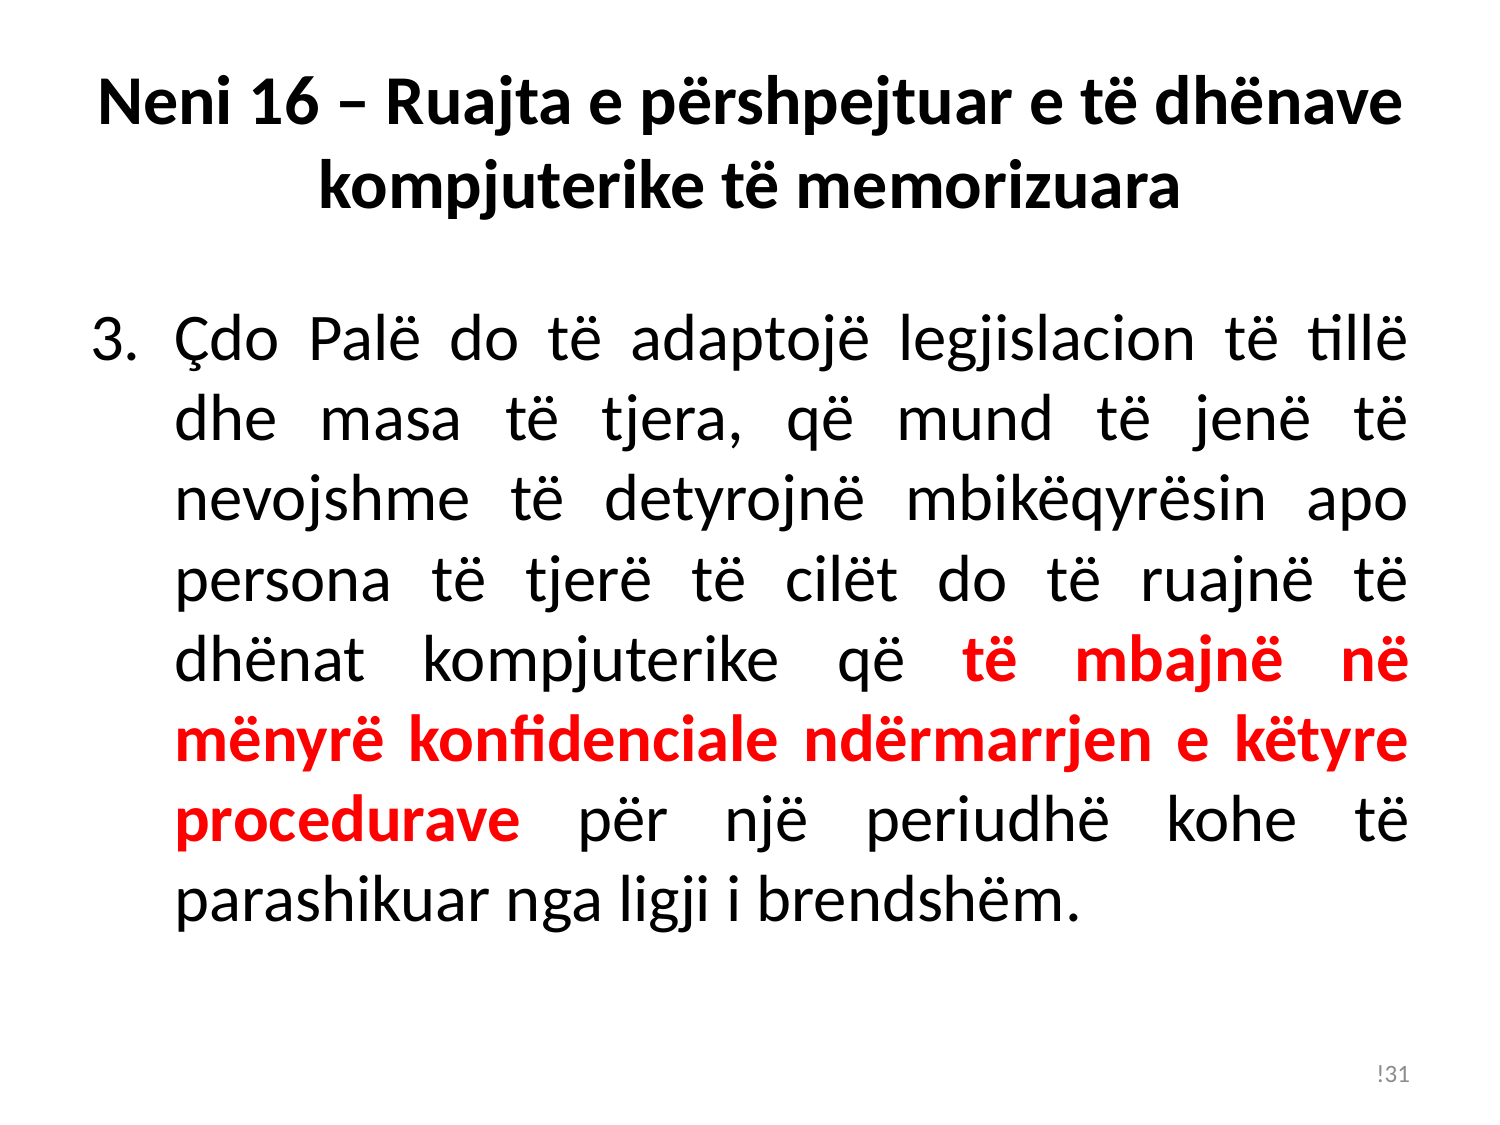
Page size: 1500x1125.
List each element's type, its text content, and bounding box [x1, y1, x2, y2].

title Neni 16 – Ruajta e përshpejtuar e të dhënave kompjuterike të memorizuara [76, 44, 1426, 232]
slide_number !31 [1074, 1042, 1425, 1103]
list Çdo Palë do të adaptojë legjislacion të tillë dhe masa të tjera, që mund të jenë të nevojshme të detyrojnë mbikëqyrësin apo persona të tjerë të cilët do të ruajnë të dhënat kompjuterike që të mbajnë në mënyrë konfidenciale ndërmarrjen e këtyre procedurave për një periudhë kohe të parashikuar nga ligji i brendshëm. [74, 286, 1426, 1030]
